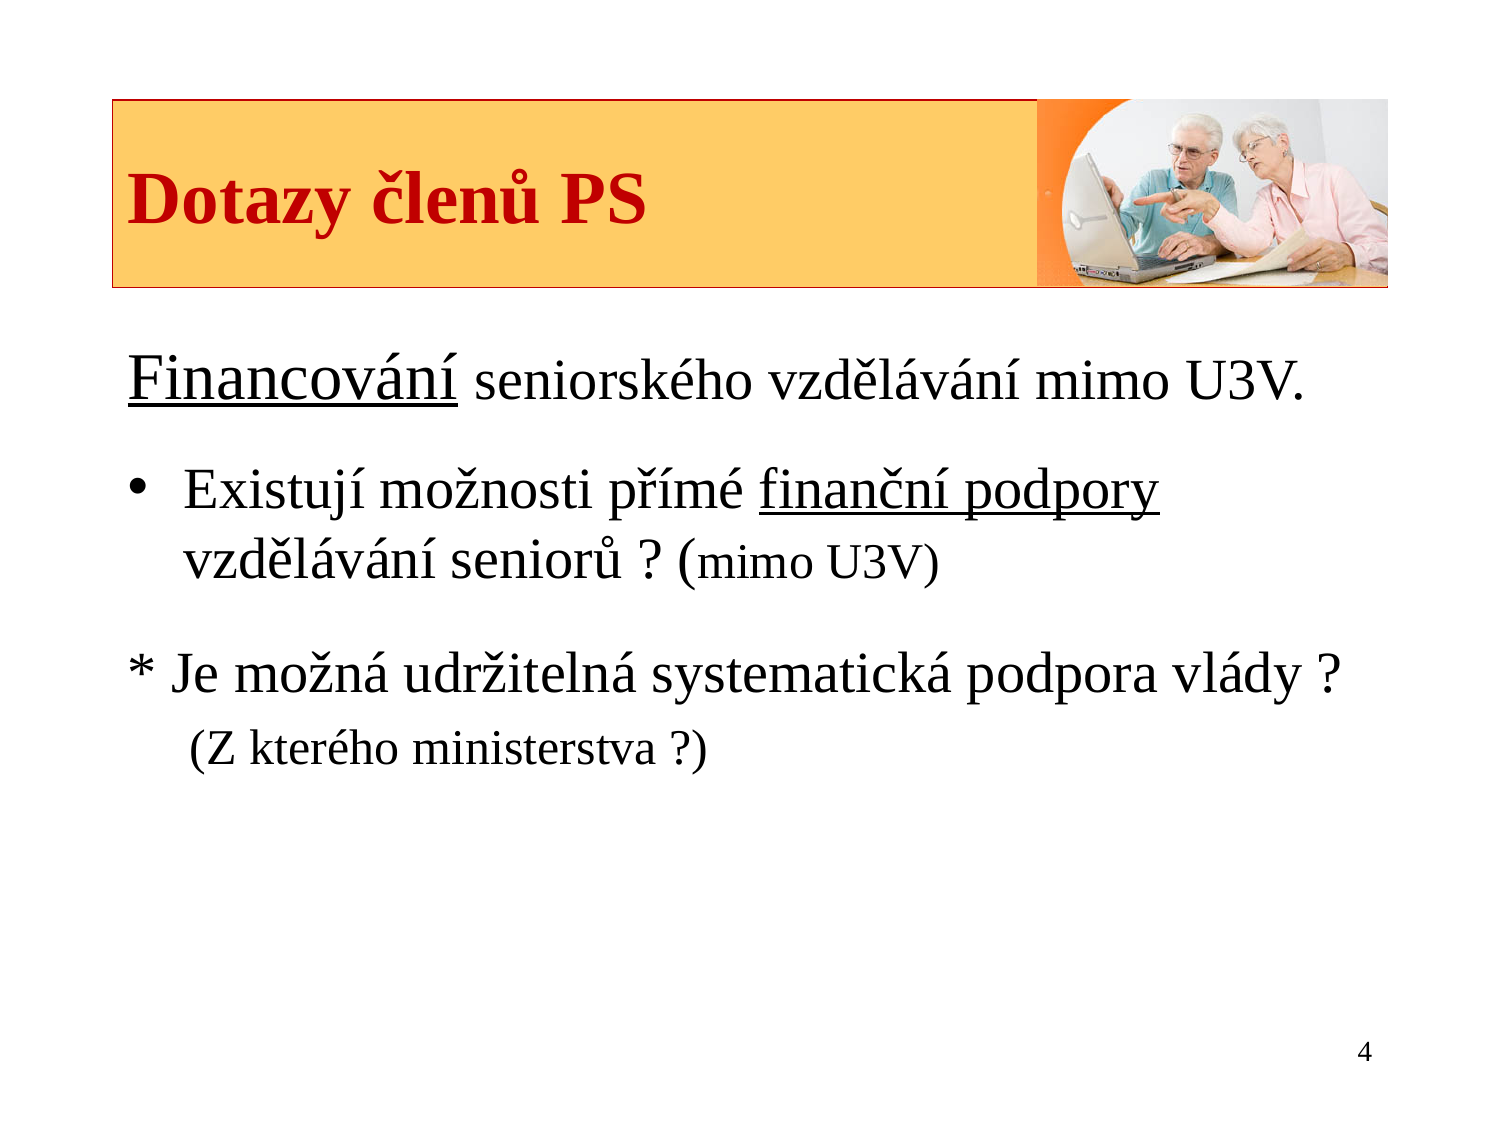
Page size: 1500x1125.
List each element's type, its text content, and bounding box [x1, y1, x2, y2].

title Dotazy členů PS [112, 99, 1036, 288]
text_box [1037, 99, 1388, 286]
list Financování seniorského vzdělávání mimo U3V. Existují možnosti přímé finanční podpory vzdělávání seniorů ? (mimo U3V) * Je možná udržitelná systematická podpora vlády ? (Z kterého ministerstva ?) [112, 324, 1388, 1001]
slide_number 4 [1074, 1024, 1388, 1101]
